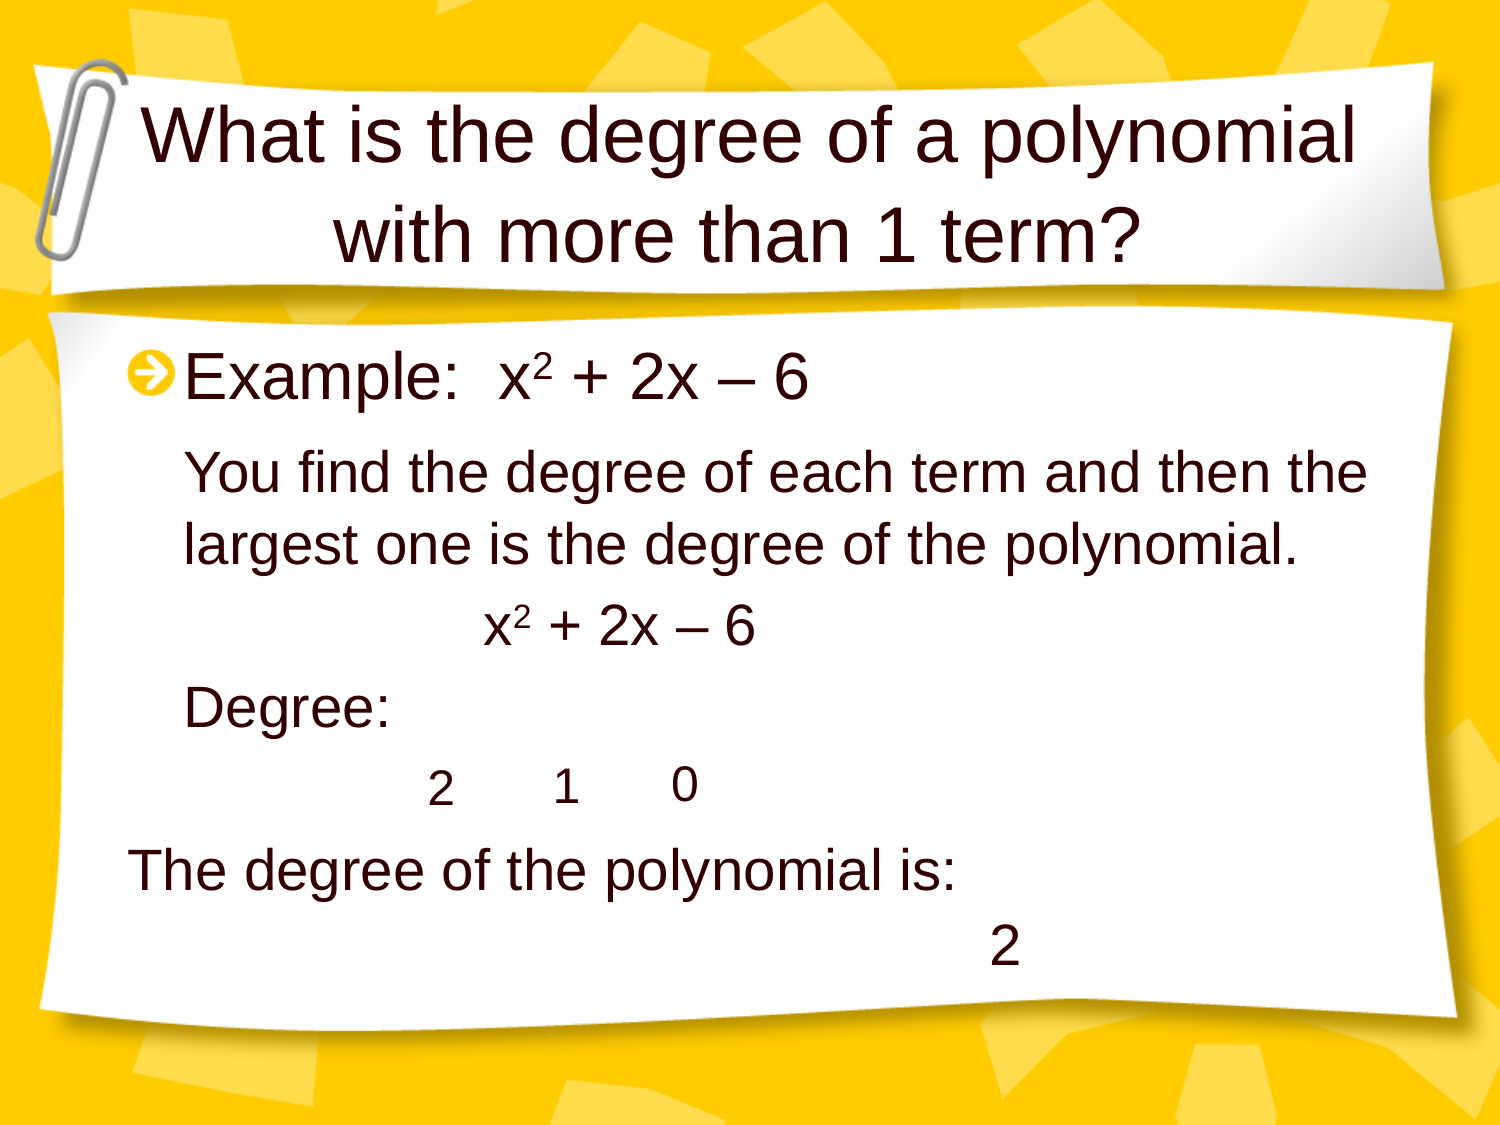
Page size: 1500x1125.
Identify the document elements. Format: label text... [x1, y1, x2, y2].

list Example: x2 + 2x – 6 You find the degree of each term and then the largest one is the degree of the polynomial. x2 + 2x – 6 Degree: The degree of the polynomial is: [112, 324, 1388, 1000]
picture [0, 0, 1500, 1125]
text_box 0 [656, 743, 732, 819]
text_box 1 [537, 745, 596, 821]
text_box 2 [412, 747, 475, 823]
title What is the degree of a polynomial with more than 1 term? [112, 87, 1388, 275]
text_box 2 [975, 900, 1075, 985]
